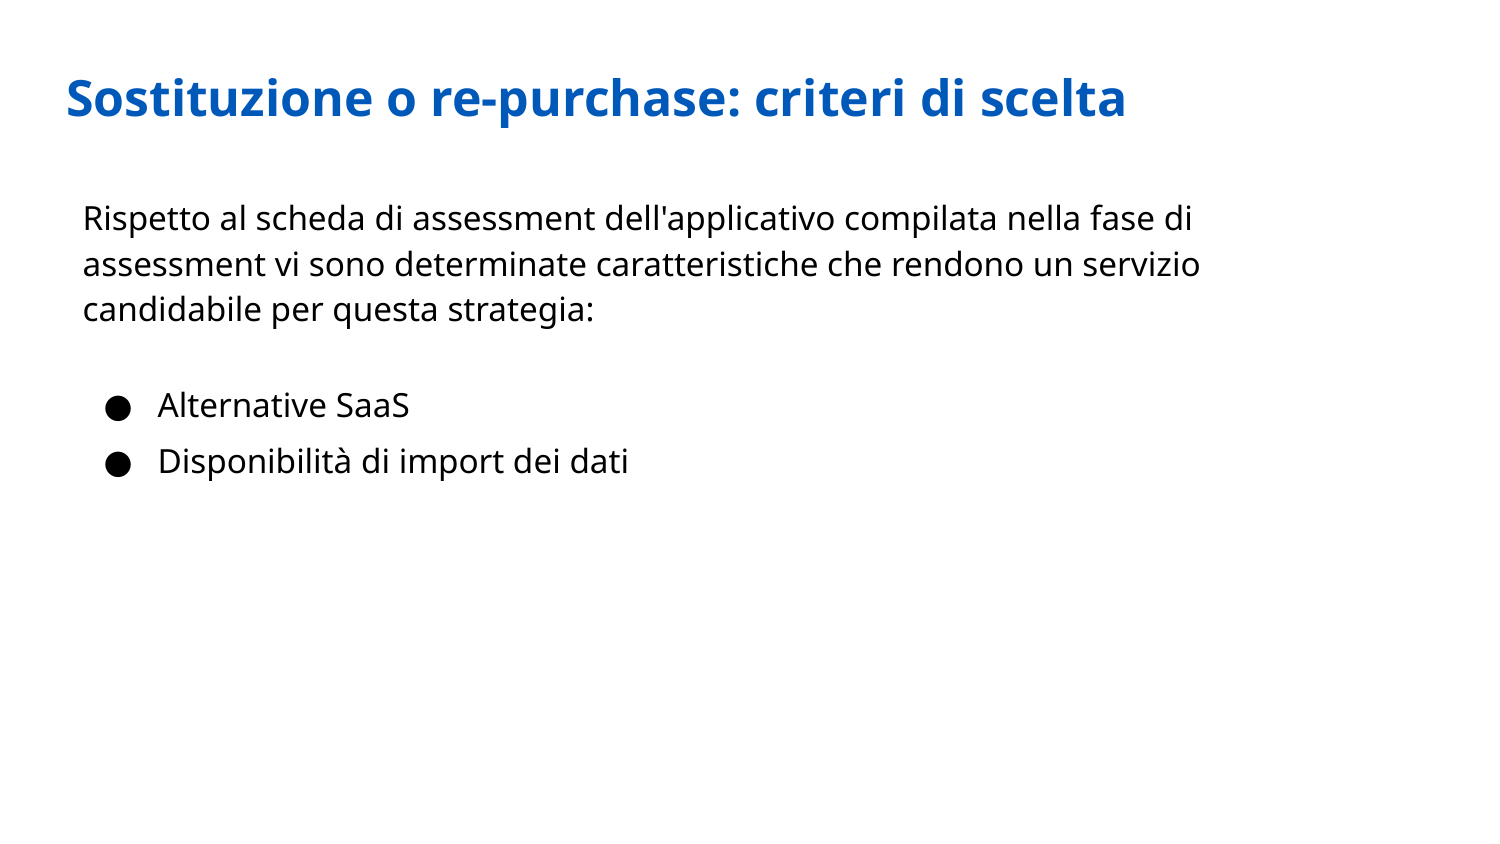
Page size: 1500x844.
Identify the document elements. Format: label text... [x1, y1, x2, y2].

text_box Rispetto al scheda di assessment dell'applicativo compilata nella fase di assessment vi sono determinate caratteristiche che rendono un servizio candidabile per questa strategia: Alternative SaaS Disponibilità di import dei dati [67, 175, 1401, 693]
title Sostituzione o re-purchase: criteri di scelta [51, 51, 1449, 146]
